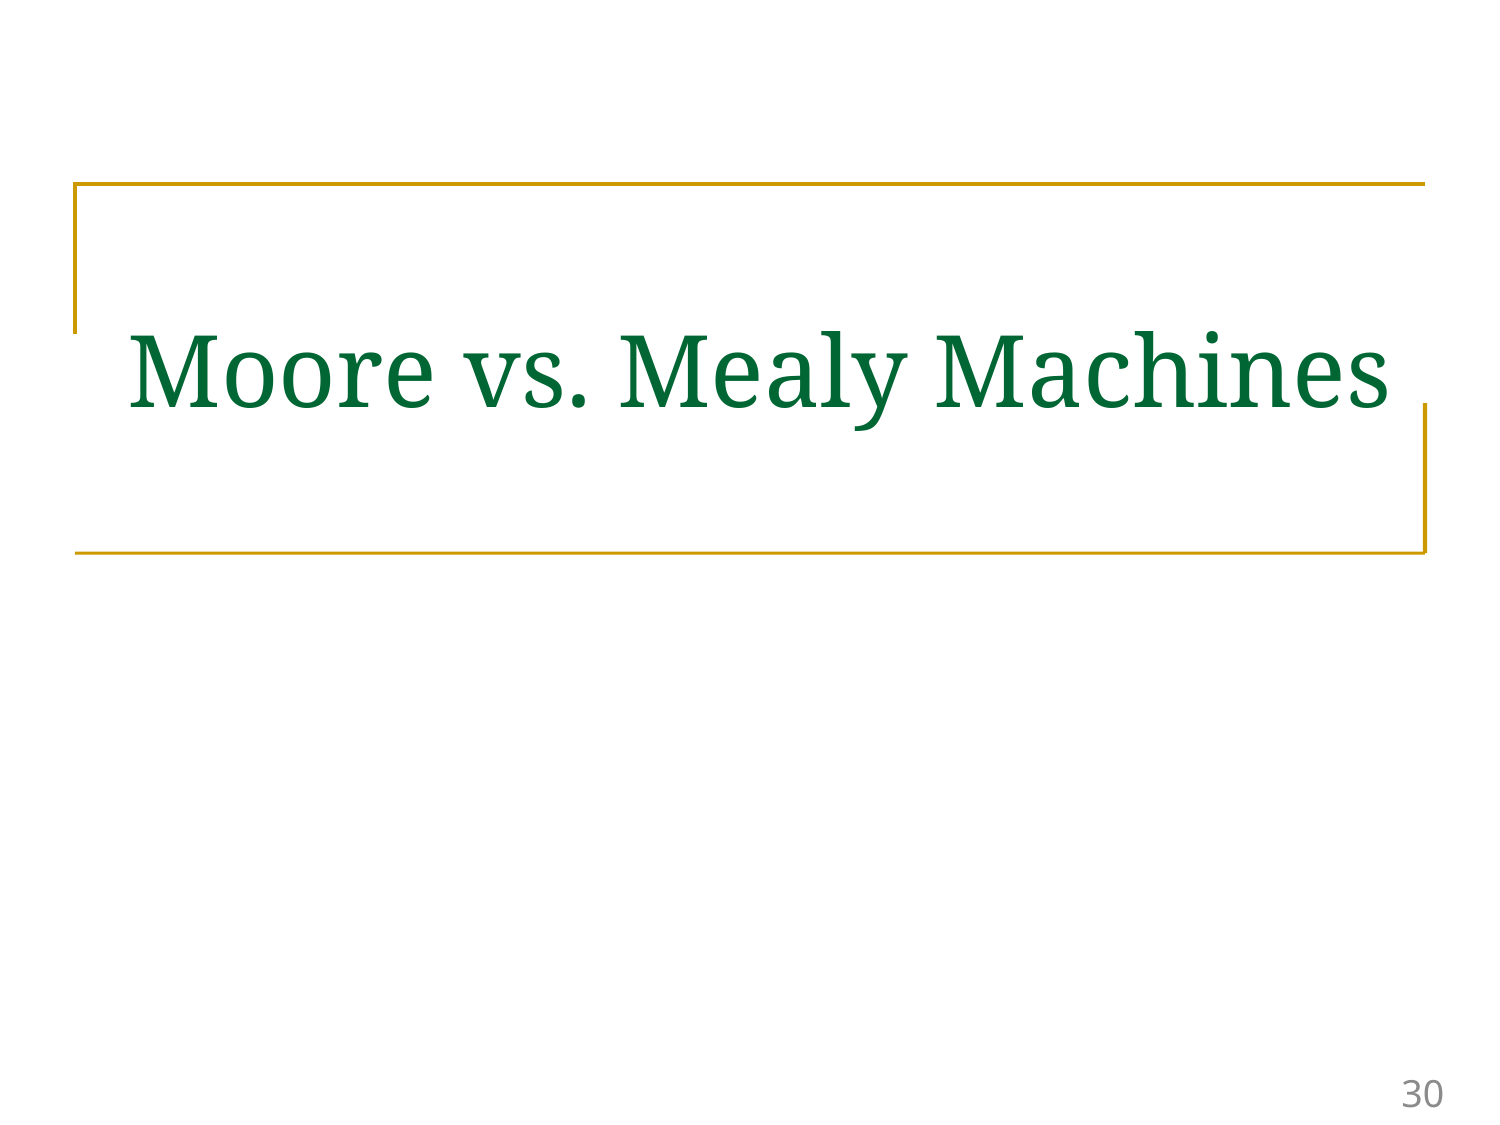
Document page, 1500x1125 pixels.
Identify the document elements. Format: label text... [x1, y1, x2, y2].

title Moore vs. Mealy Machines [112, 299, 1413, 588]
slide_number 30 [1121, 1066, 1460, 1125]
